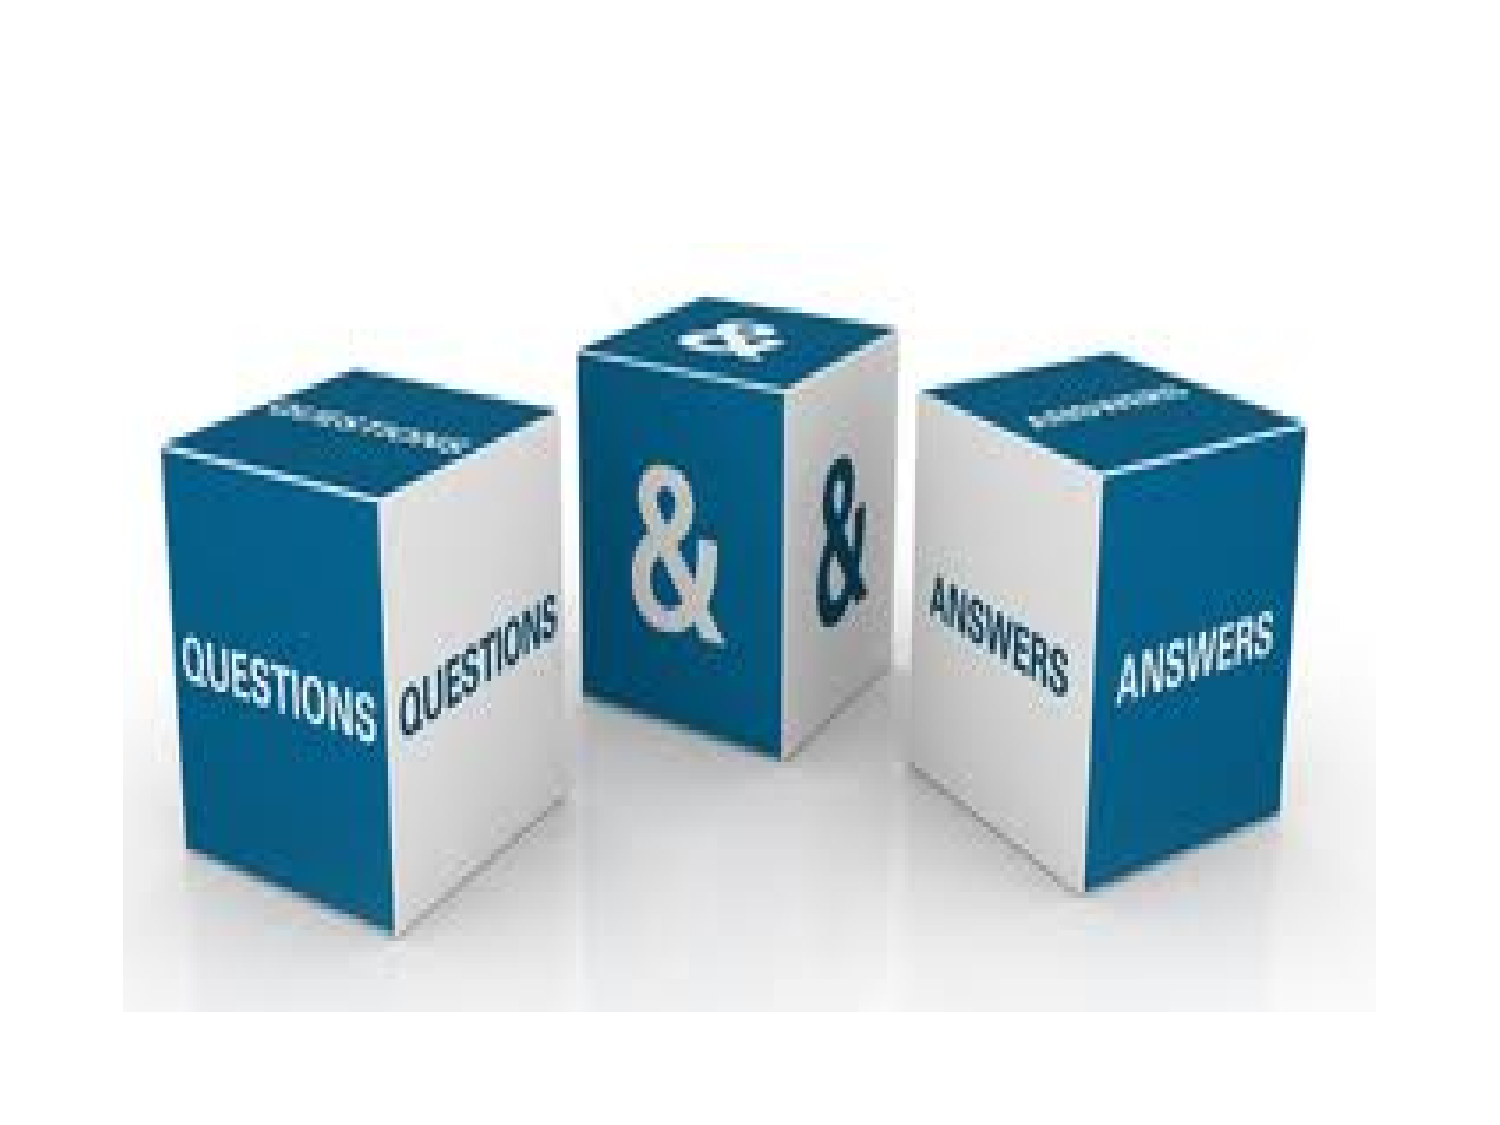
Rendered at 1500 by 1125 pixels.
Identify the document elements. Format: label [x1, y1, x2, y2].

list [123, 243, 1377, 1012]
